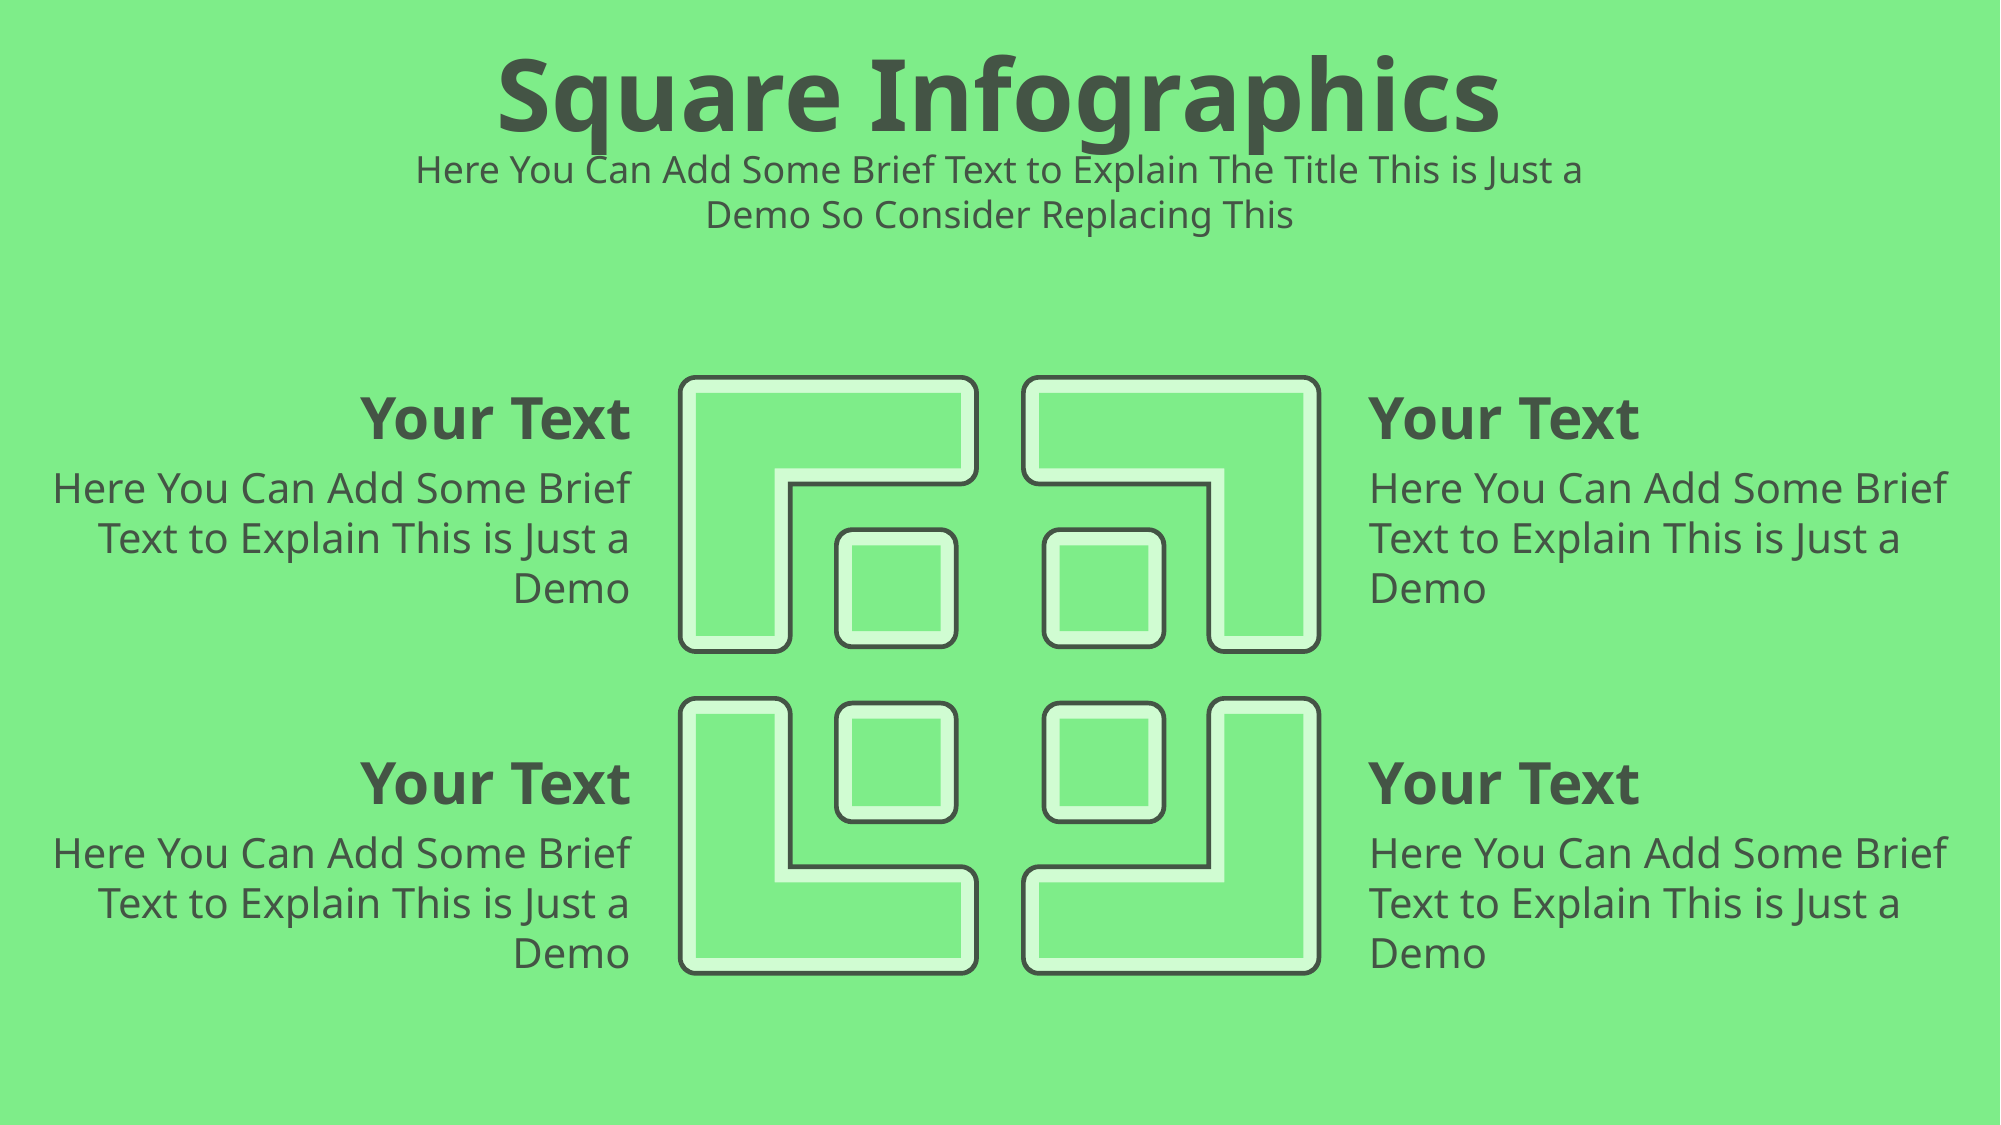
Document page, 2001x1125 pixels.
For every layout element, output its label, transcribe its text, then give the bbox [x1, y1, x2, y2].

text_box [834, 700, 959, 825]
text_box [677, 695, 979, 976]
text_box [1041, 527, 1167, 650]
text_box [8, 739, 647, 987]
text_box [1041, 700, 1167, 825]
text_box Square Infographics [416, 23, 1584, 138]
text_box Here You Can Add Some Brief Text to Explain The Title This is Just a Demo So Consider Replacing This [345, 138, 1655, 244]
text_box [1354, 739, 1992, 987]
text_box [677, 374, 979, 654]
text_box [1021, 695, 1322, 976]
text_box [834, 527, 959, 650]
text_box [8, 373, 647, 621]
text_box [1354, 373, 1992, 621]
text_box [1021, 374, 1322, 654]
